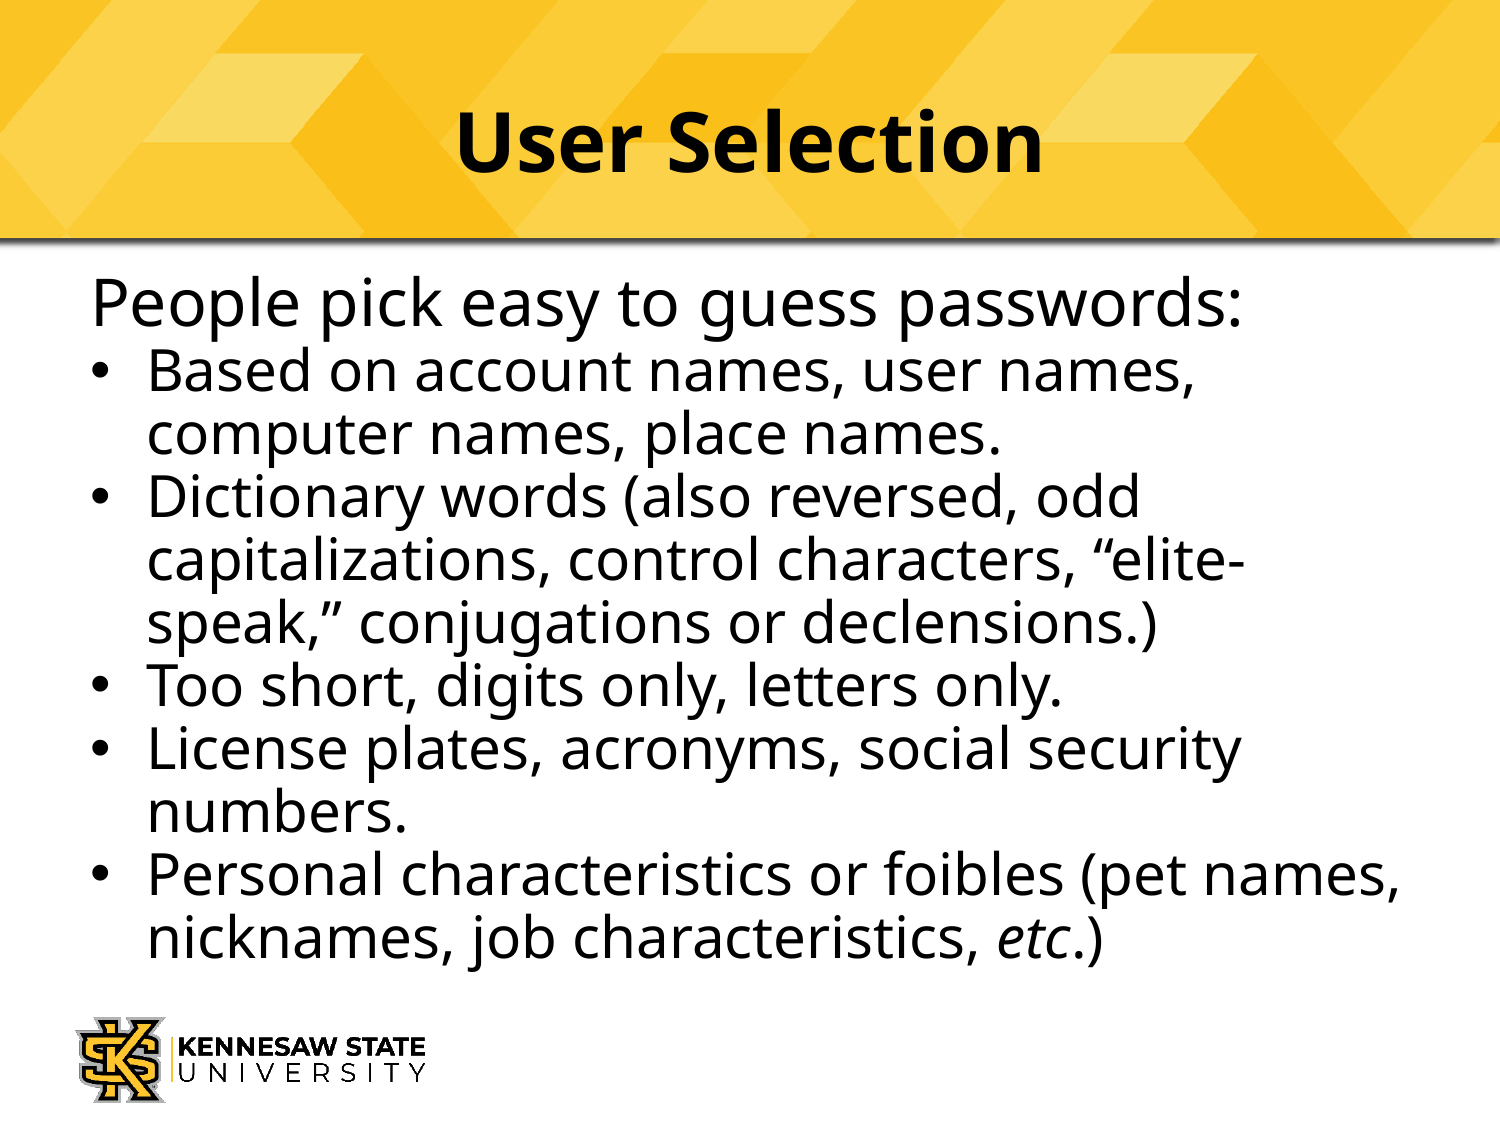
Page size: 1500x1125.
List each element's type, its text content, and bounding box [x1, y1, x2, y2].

title User Selection [75, 45, 1425, 233]
picture [75, 1017, 425, 1103]
picture [0, 0, 1500, 251]
list People pick easy to guess passwords: Based on account names, user names, computer names, place names. Dictionary words (also reversed, odd capitalizations, control characters, “elite-speak,” conjugations or declensions.) Too short, digits only, letters only. License plates, acronyms, social security numbers. Personal characteristics or foibles (pet names, nicknames, job characteristics, etc.) [75, 262, 1425, 1005]
